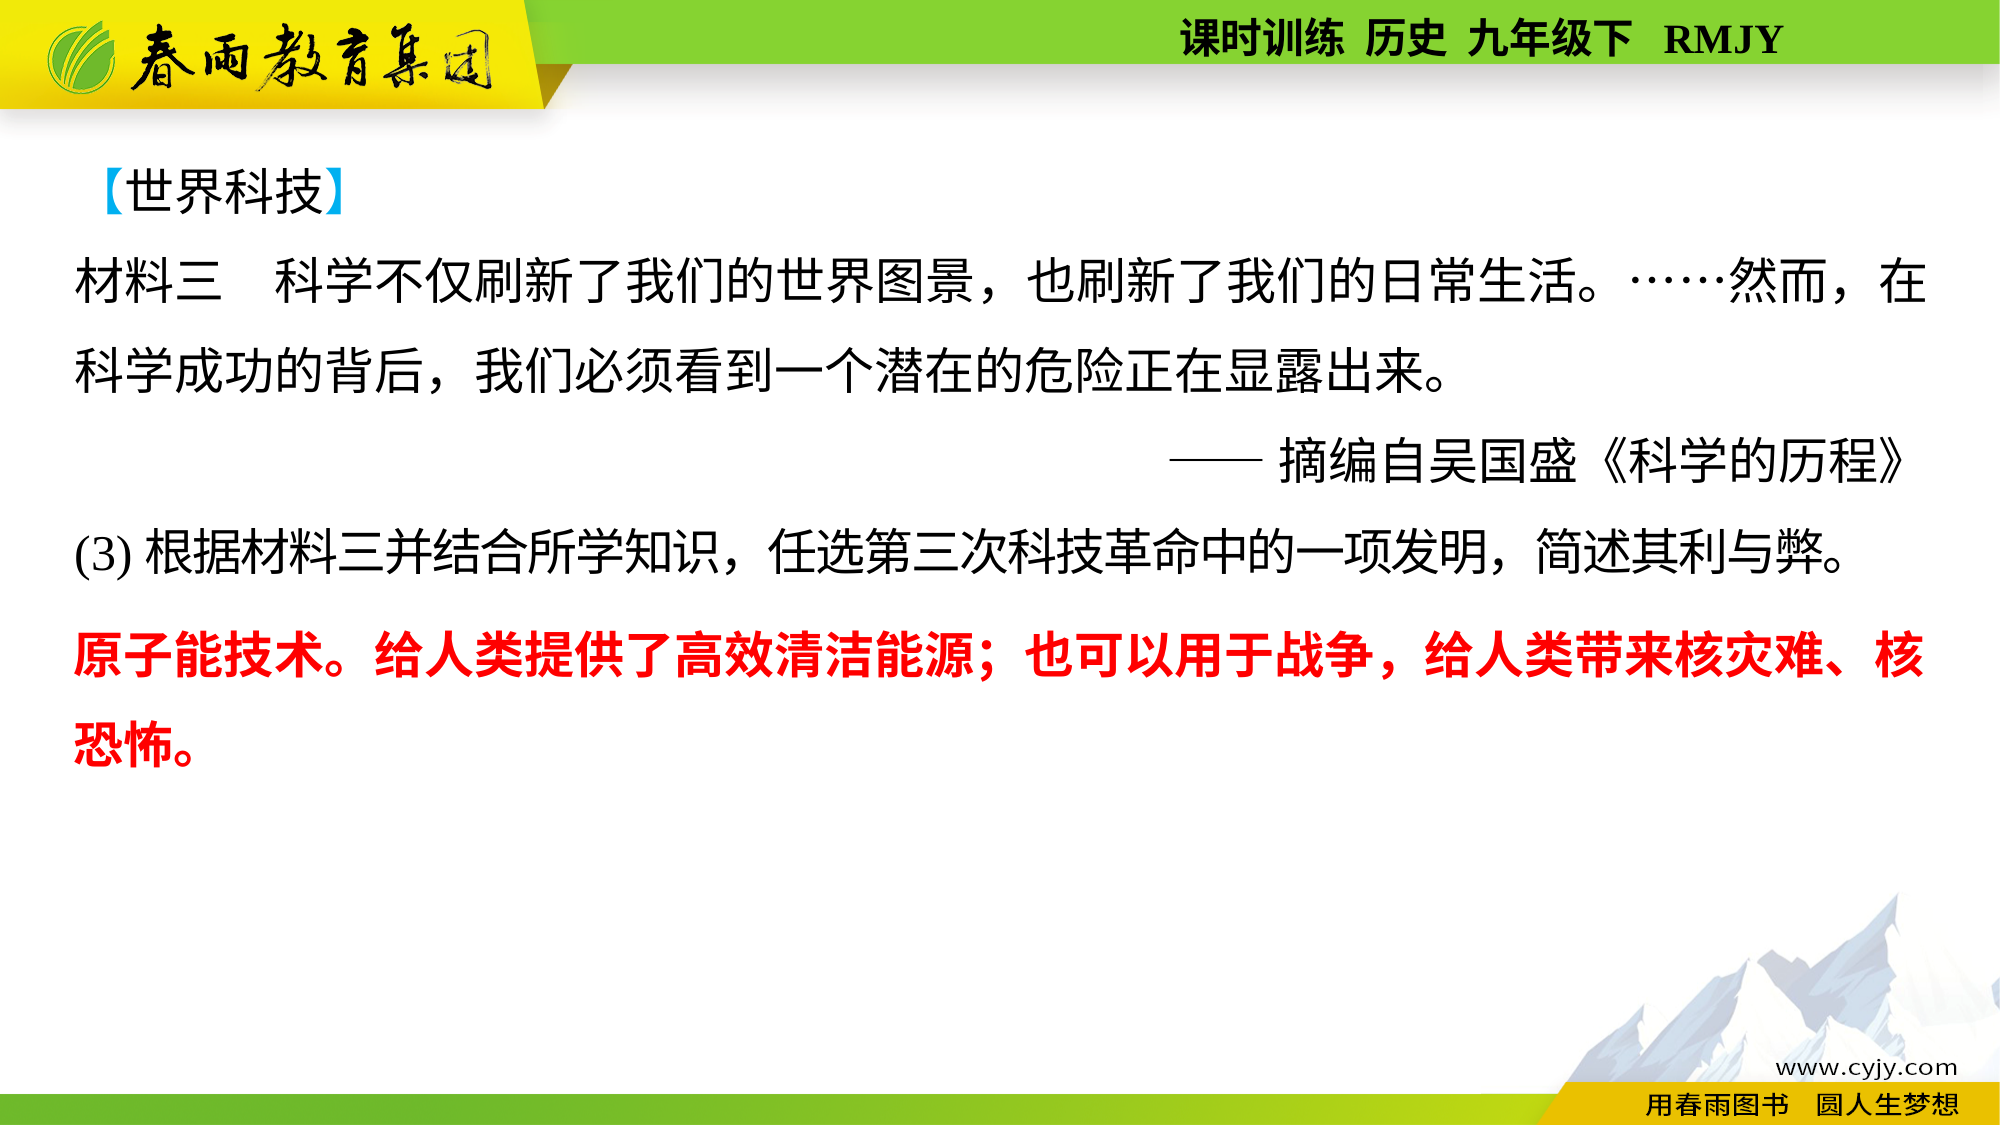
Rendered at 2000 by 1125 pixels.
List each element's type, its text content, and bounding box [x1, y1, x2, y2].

text_box 原子能技术。给人类提供了高效清洁能源；也可以用于战争，给人类带来核灾难、核恐怖。 [59, 586, 1944, 781]
picture [0, 0, 2000, 1125]
list 【世界科技】 材料三 科学不仅刷新了我们的世界图景，也刷新了我们的日常生活。……然而，在科学成功的背后，我们必须看到一个潜在的危险正在显露出来。 ——摘编自吴国盛《科学的历程》 (3)根据材料三并结合所学知识，任选第三次科技革命中的一项发明，简述其利与弊。 [59, 122, 1944, 586]
